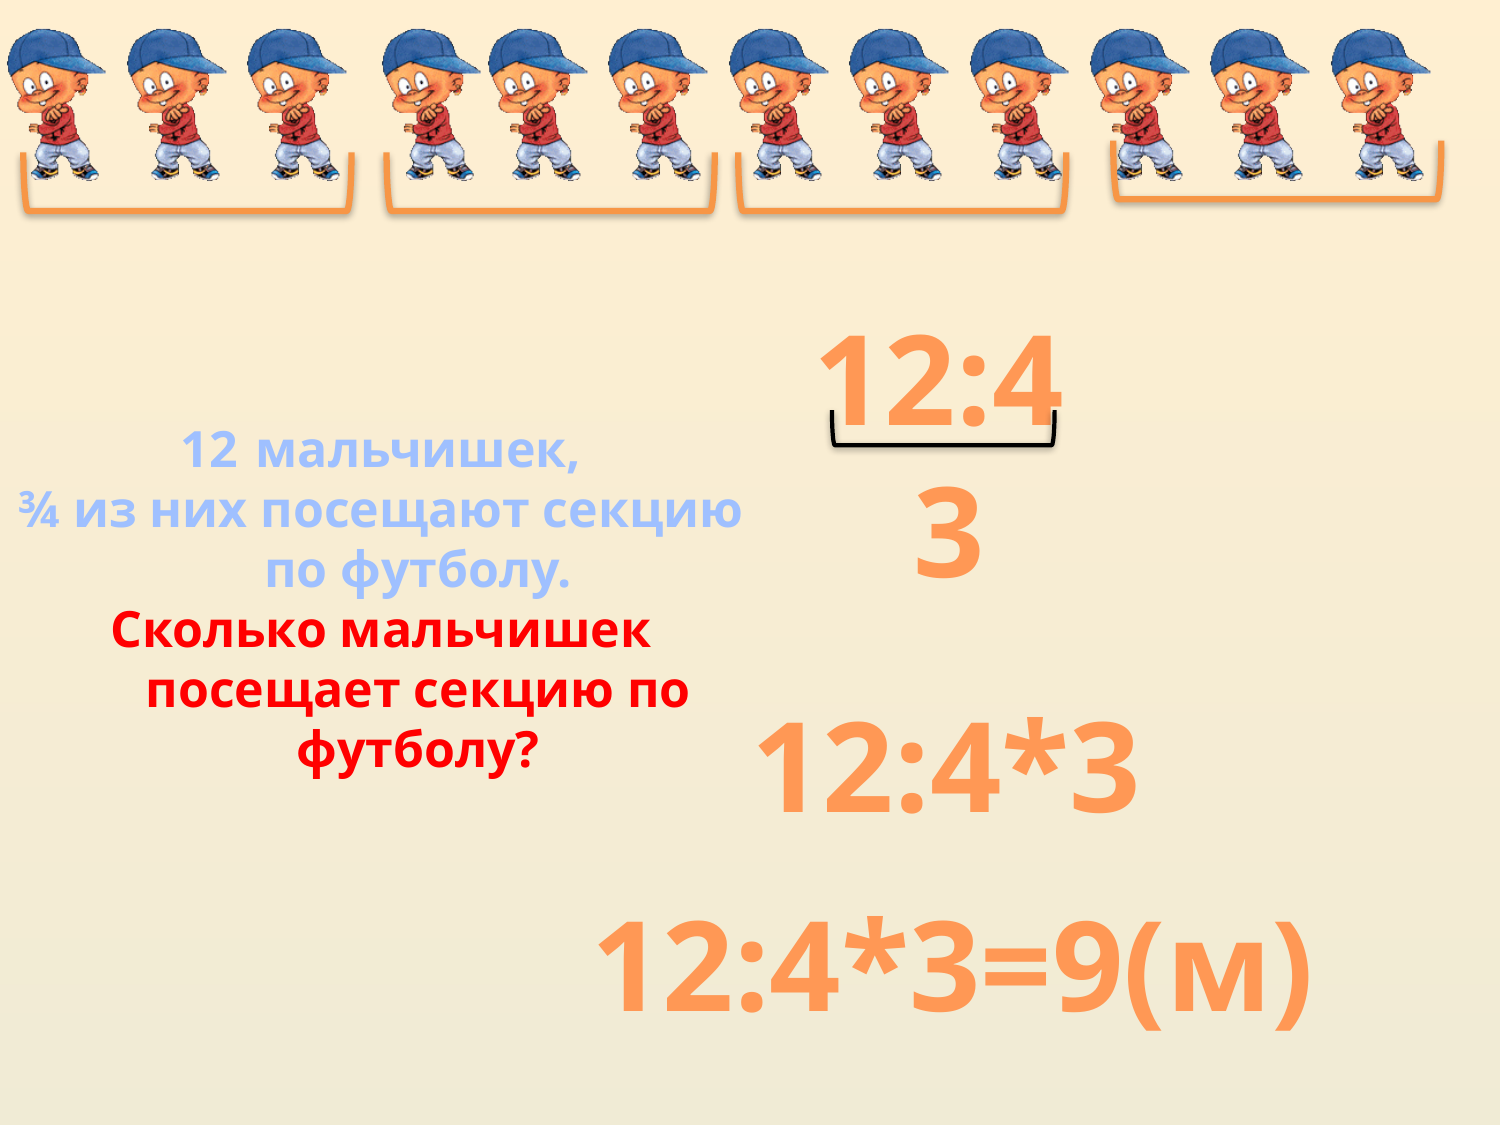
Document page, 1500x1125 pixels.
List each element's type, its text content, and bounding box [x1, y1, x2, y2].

text_box [736, 193, 1068, 215]
picture [1083, 23, 1199, 187]
picture [0, 23, 116, 187]
picture [120, 23, 236, 187]
picture [374, 23, 597, 187]
text_box 3 [898, 455, 1000, 611]
text_box 12:4*3 [736, 679, 1189, 845]
picture [240, 23, 356, 187]
picture [601, 23, 718, 187]
picture [722, 23, 838, 187]
text_box мальчишек, ¾ из них посещают секцию по футболу. Сколько мальчишек посещает секцию по футболу? [0, 410, 762, 786]
picture [962, 23, 1079, 187]
picture [1203, 23, 1320, 187]
text_box [21, 193, 354, 215]
text_box 12:4*3=9(м) [576, 878, 1330, 1044]
text_box [1113, 190, 1443, 203]
picture [842, 23, 958, 187]
text_box [829, 410, 1057, 448]
picture [1323, 23, 1440, 187]
text_box [385, 193, 717, 215]
text_box 12:4 [798, 292, 1079, 458]
